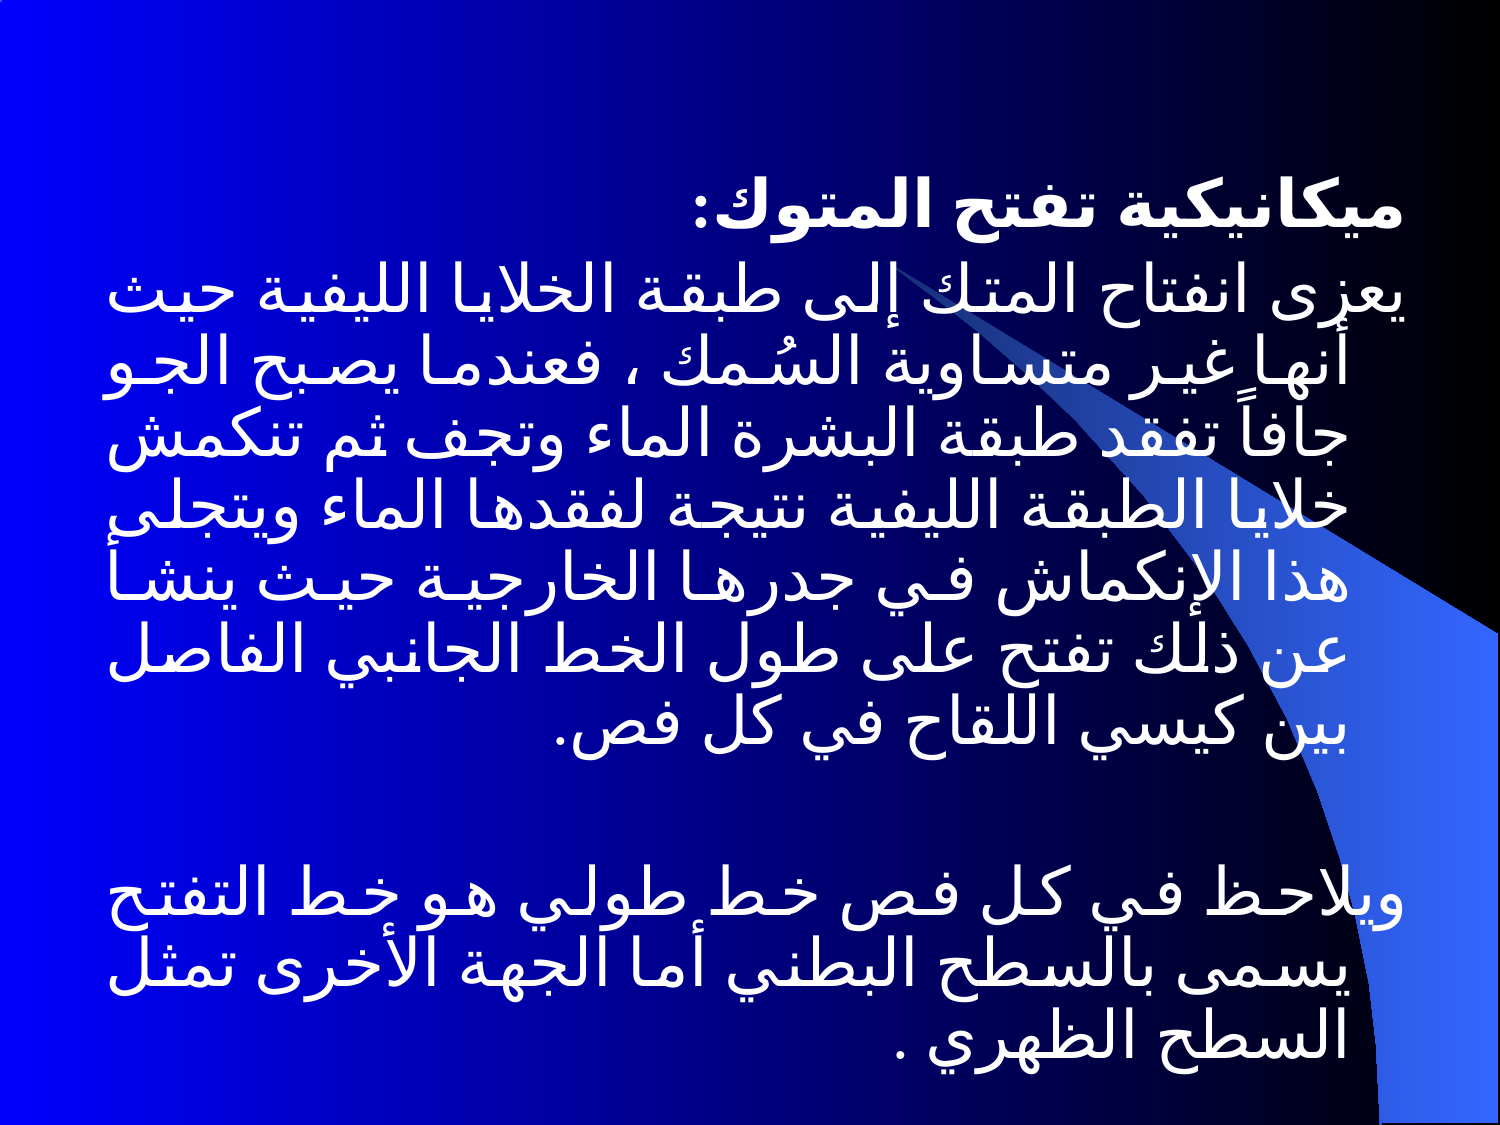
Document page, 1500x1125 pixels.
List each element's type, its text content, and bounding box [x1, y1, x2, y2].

list ميكانيكية تفتح المتوك: يعزى انفتاح المتك إلى طبقة الخلايا الليفية حيث أنها غير متساوية السُمك ، فعندما يصبح الجو جافاً تفقد طبقة البشرة الماء وتجف ثم تنكمش خلايا الطبقة الليفية نتيجة لفقدها الماء ويتجلى هذا الإنكماش في جدرها الخارجية حيث ينشأ عن ذلك تفتح على طول الخط الجانبي الفاصل بين كيسي اللقاح في كل فص. ويلاحظ في كل فص خط طولي هو خط التفتح يسمى بالسطح البطني أما الجهة الأخرى تمثل السطح الظهري . [74, 162, 1439, 951]
